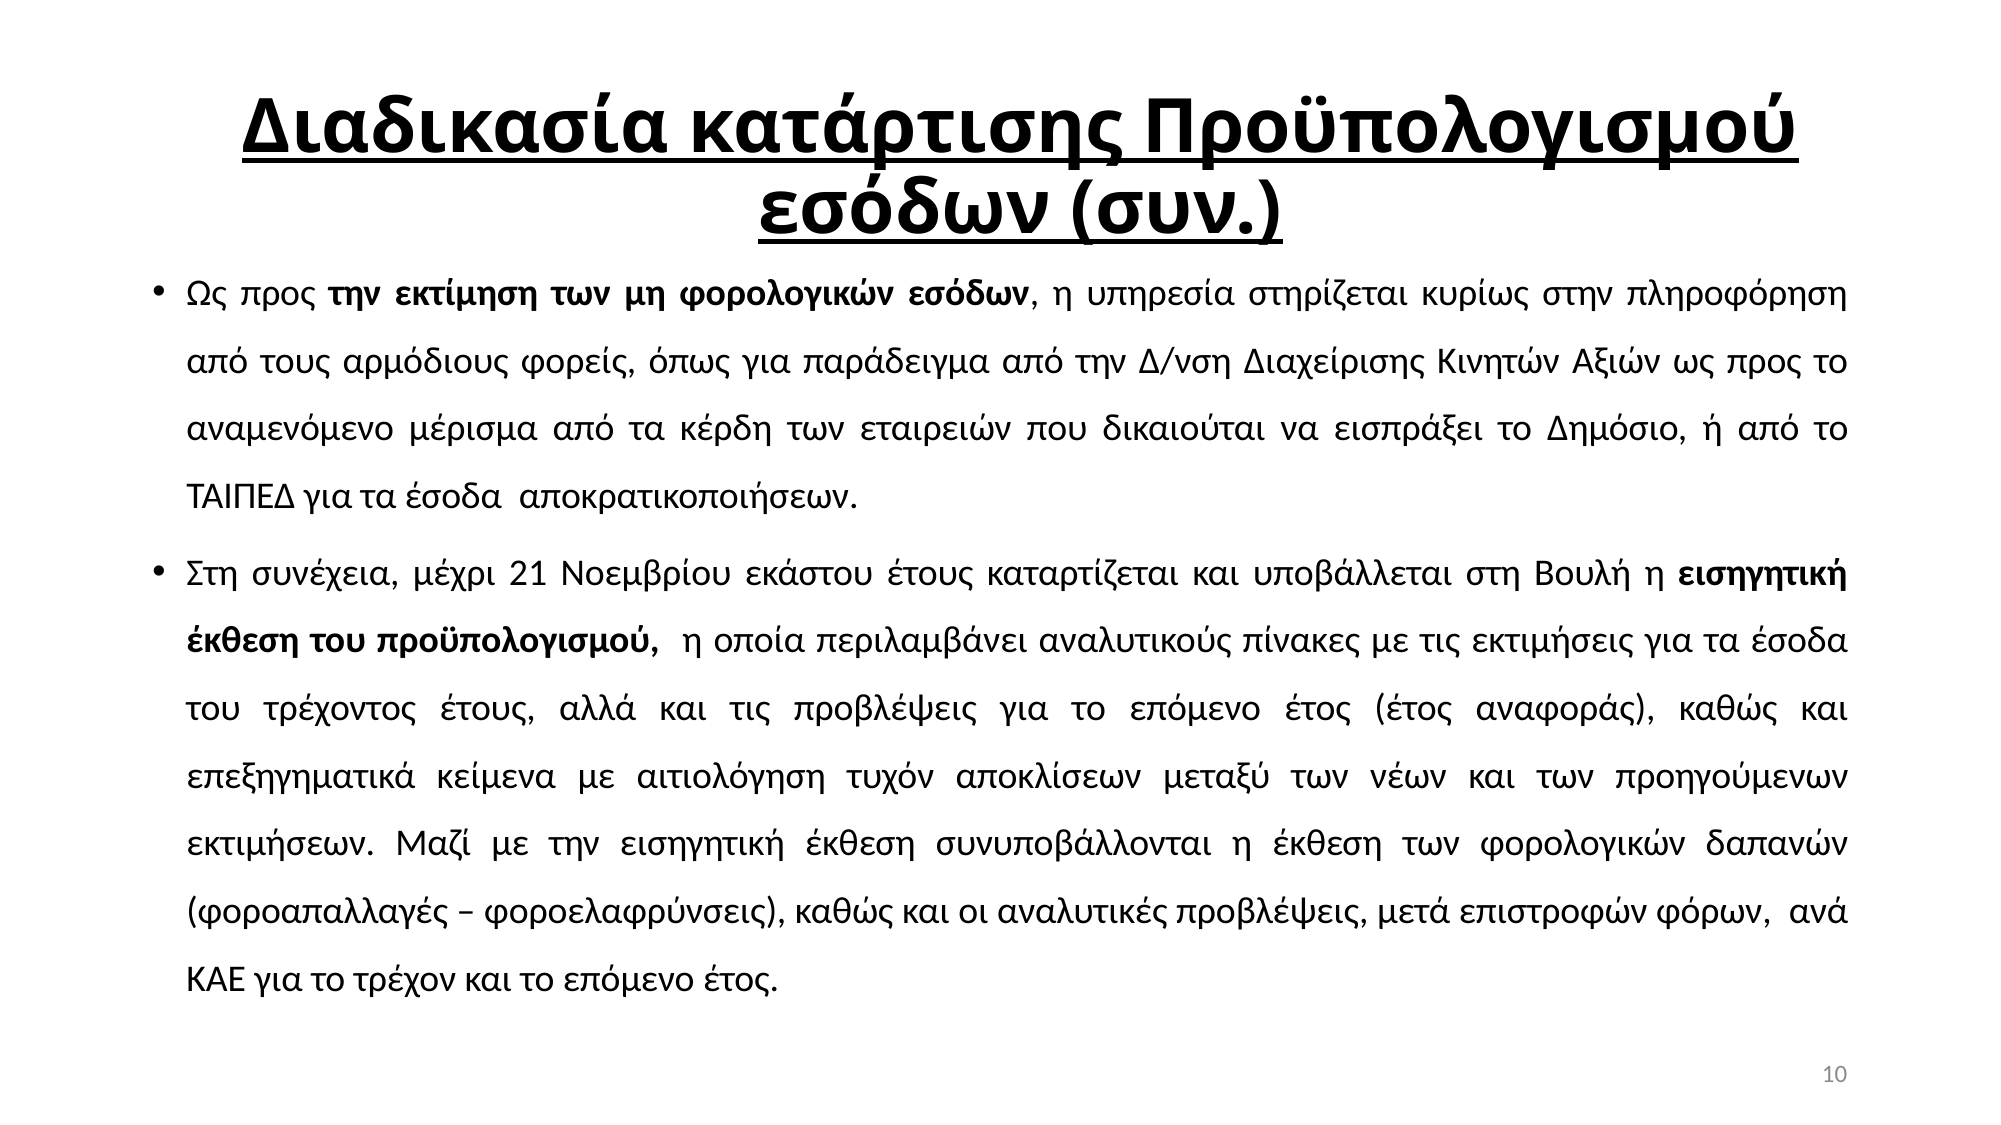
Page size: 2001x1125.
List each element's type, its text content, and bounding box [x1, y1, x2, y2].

title Διαδικασία κατάρτισης Προϋπολογισμού εσόδων (συν.) [108, 59, 1933, 278]
slide_number 10 [1412, 1042, 1863, 1103]
list Ως προς την εκτίμηση των μη φορολογικών εσόδων, η υπηρεσία στηρίζεται κυρίως στην πληροφόρηση από τους αρμόδιους φορείς, όπως για παράδειγμα από την Δ/νση Διαχείρισης Κινητών Αξιών ως προς το αναμενόμενο μέρισμα από τα κέρδη των εταιρειών που δικαιούται να εισπράξει το Δημόσιο, ή από το ΤΑΙΠΕΔ για τα έσοδα αποκρατικοποιήσεων. Στη συνέχεια, μέχρι 21 Νοεμβρίου εκάστου έτους καταρτίζεται και υποβάλλεται στη Βουλή η εισηγητική έκθεση του προϋπολογισμού, η οποία περιλαμβάνει αναλυτικούς πίνακες με τις εκτιμήσεις για τα έσοδα του τρέχοντος έτους, αλλά και τις προβλέψεις για το επόμενο έτος (έτος αναφοράς), καθώς και επεξηγηματικά κείμενα με αιτιολόγηση τυχόν αποκλίσεων μεταξύ των νέων και των προηγούμενων εκτιμήσεων. Μαζί με την εισηγητική έκθεση συνυποβάλλονται η έκθεση των φορολογικών δαπανών (φοροαπαλλαγές – φοροελαφρύνσεις), καθώς και οι αναλυτικές προβλέψεις, μετά επιστροφών φόρων, ανά ΚΑΕ για το τρέχον και το επόμενο έτος. [137, 237, 1863, 1014]
